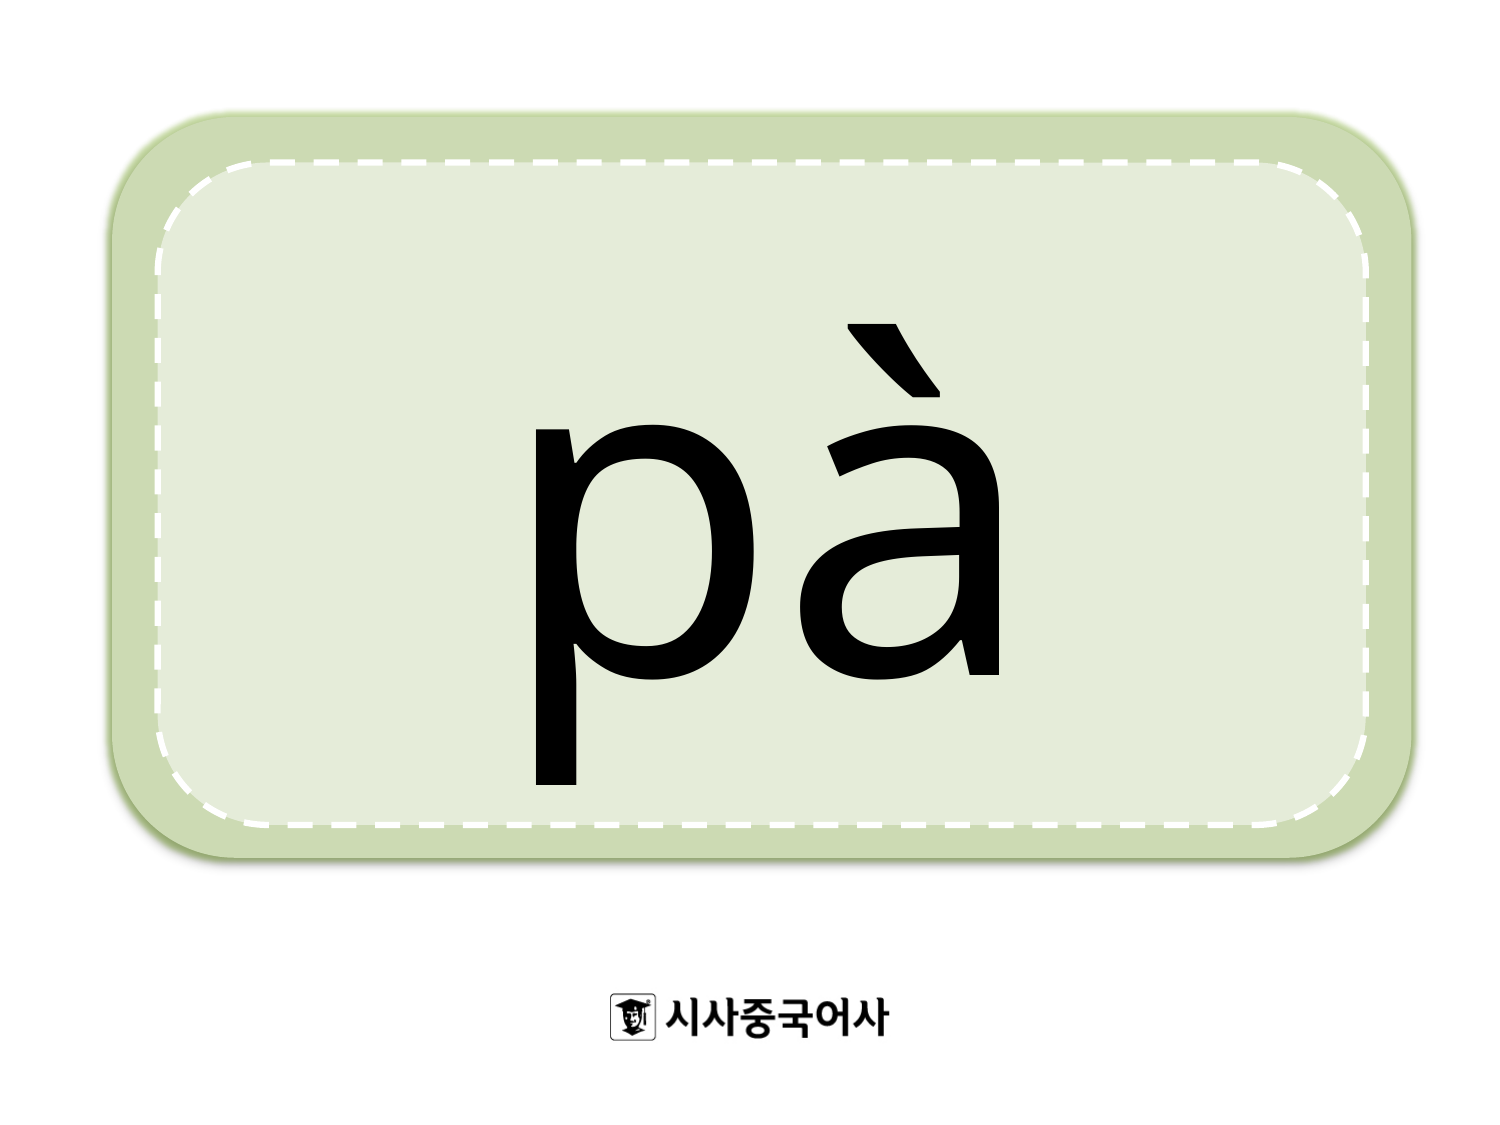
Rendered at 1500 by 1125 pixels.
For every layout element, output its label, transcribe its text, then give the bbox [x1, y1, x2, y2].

text_box pà [162, 160, 1371, 824]
picture [602, 987, 898, 1047]
